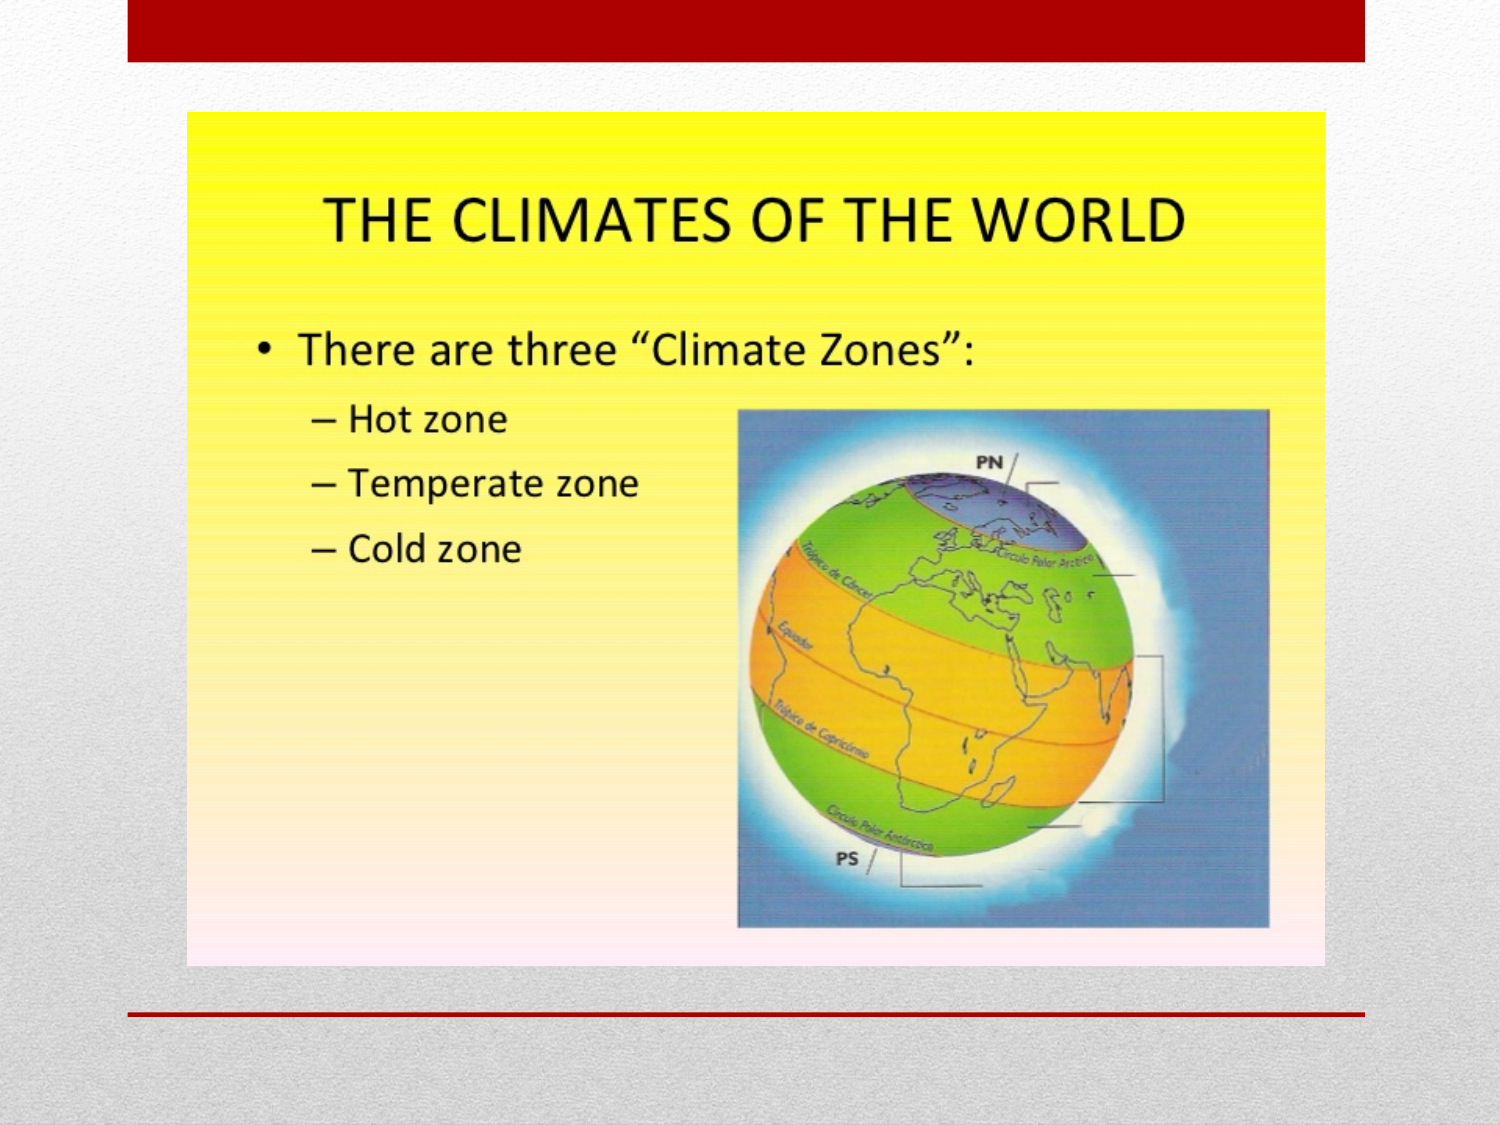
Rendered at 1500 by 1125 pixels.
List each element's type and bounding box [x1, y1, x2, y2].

picture [186, 111, 1326, 967]
